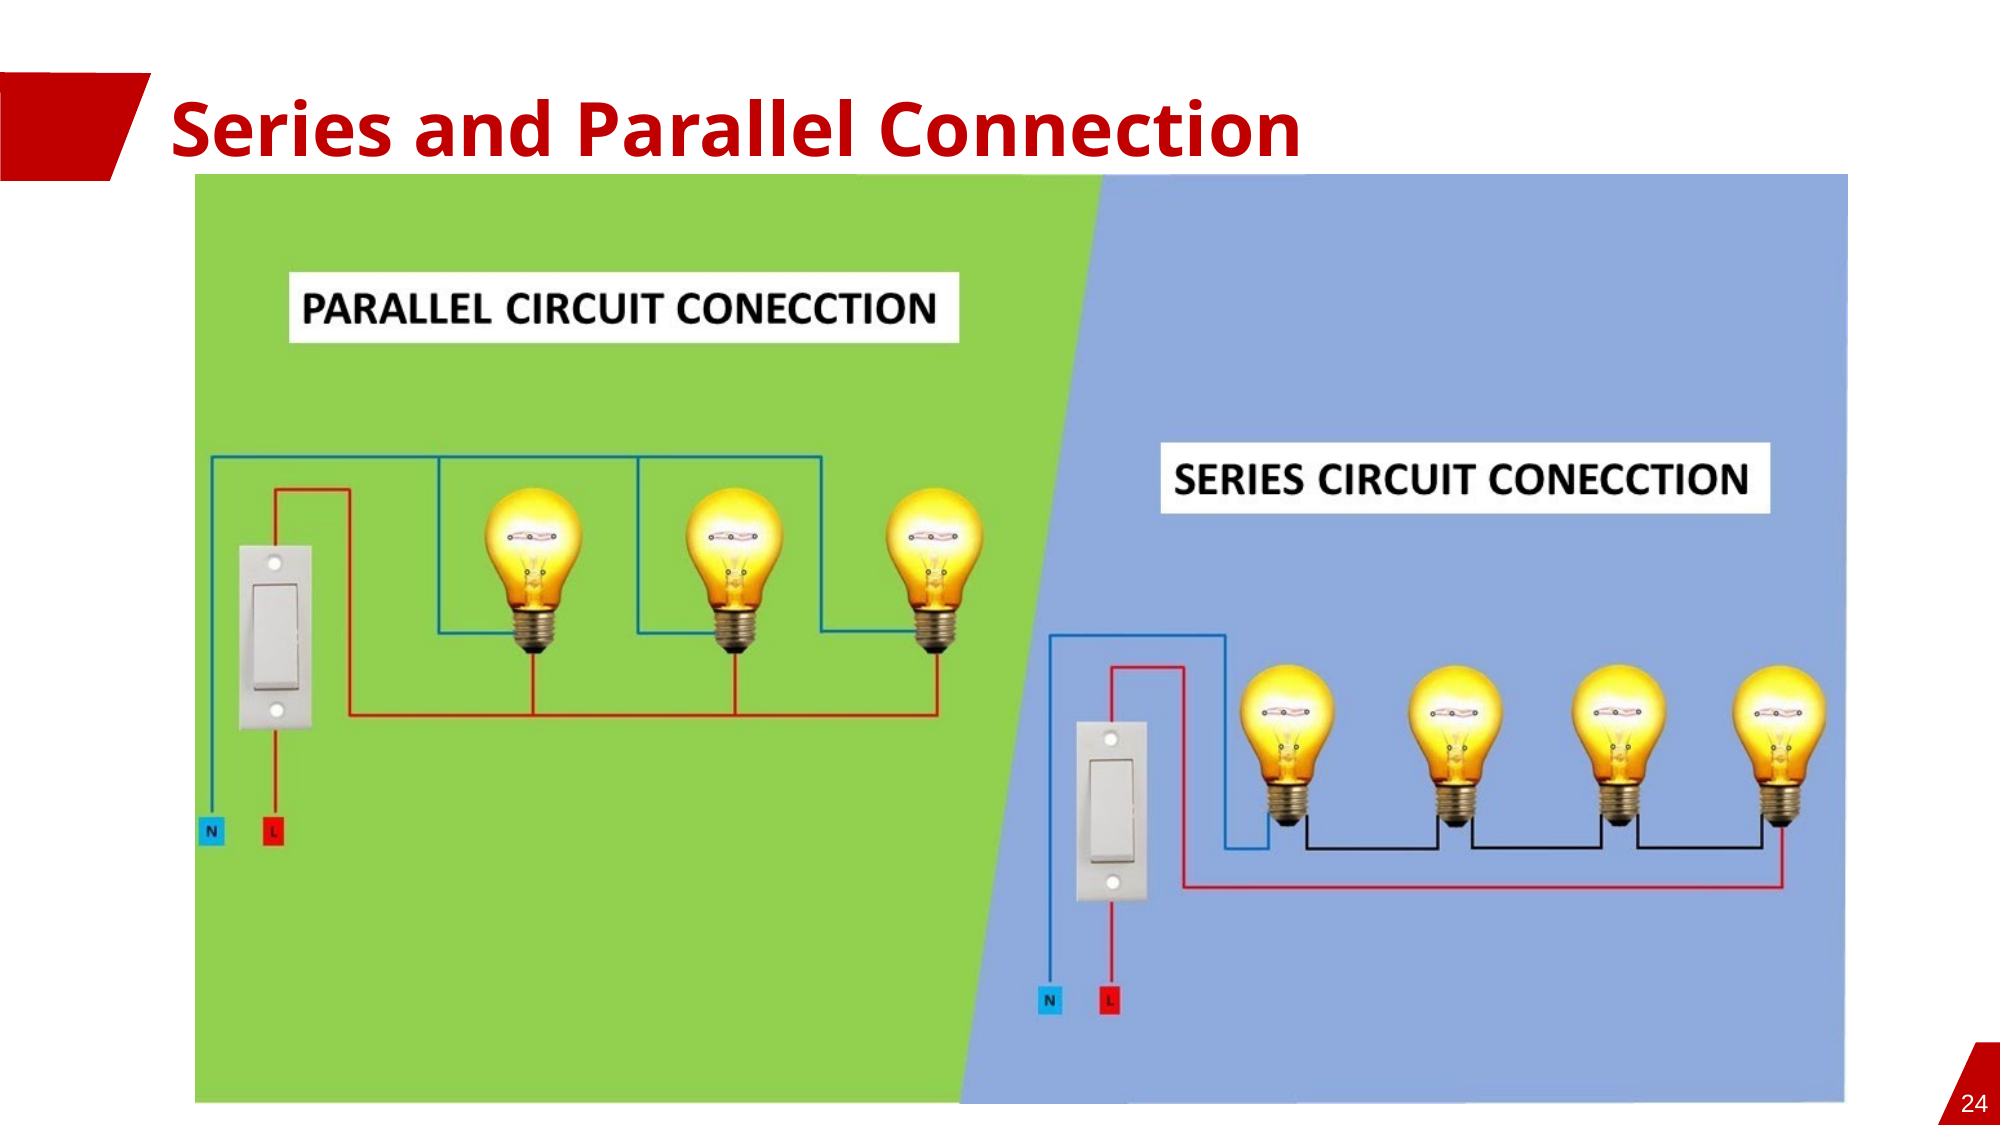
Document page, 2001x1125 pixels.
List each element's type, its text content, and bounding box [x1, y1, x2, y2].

picture [195, 173, 1848, 1104]
title Series and Parallel Connection [158, 67, 1885, 198]
slide_number 24 [1662, 1080, 2000, 1125]
